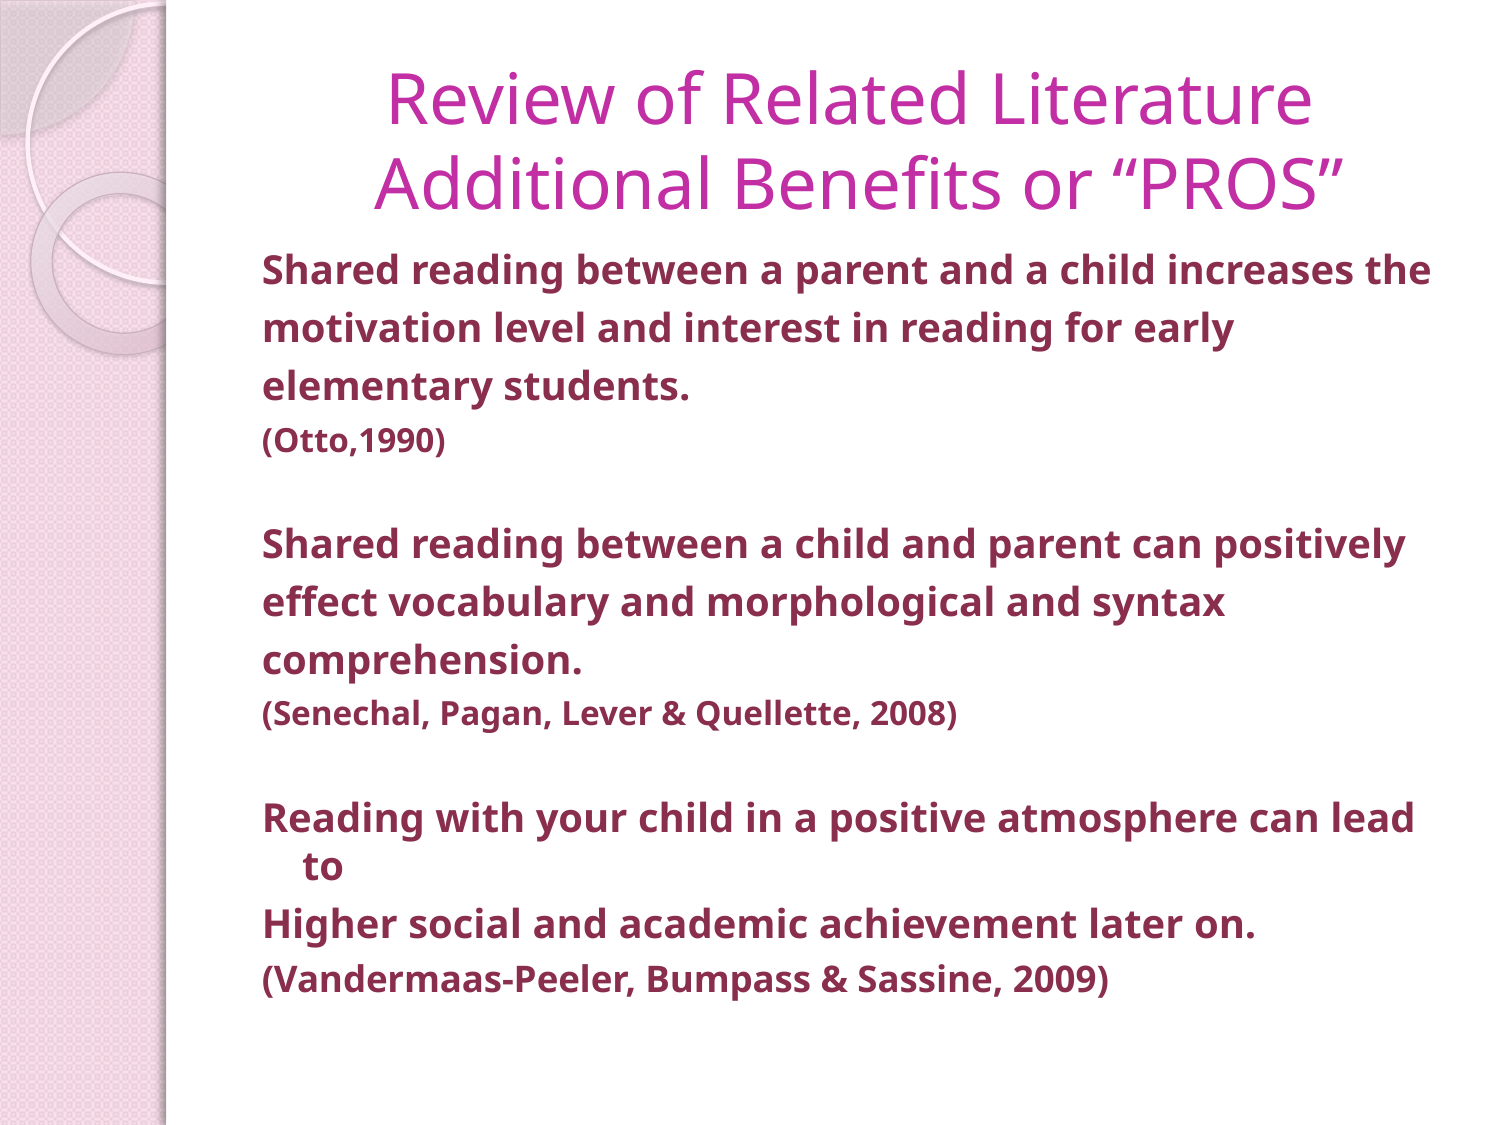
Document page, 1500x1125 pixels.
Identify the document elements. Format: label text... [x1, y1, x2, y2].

list Shared reading between a parent and a child increases the motivation level and interest in reading for early elementary students. (Otto,1990) Shared reading between a child and parent can positively effect vocabulary and morphological and syntax comprehension. (Senechal, Pagan, Lever & Quellette, 2008) Reading with your child in a positive atmosphere can lead to Higher social and academic achievement later on. (Vandermaas-Peeler, Bumpass & Sassine, 2009) [235, 237, 1466, 1025]
title Review of Related Literature Additional Benefits or “PROS” [235, 45, 1466, 233]
